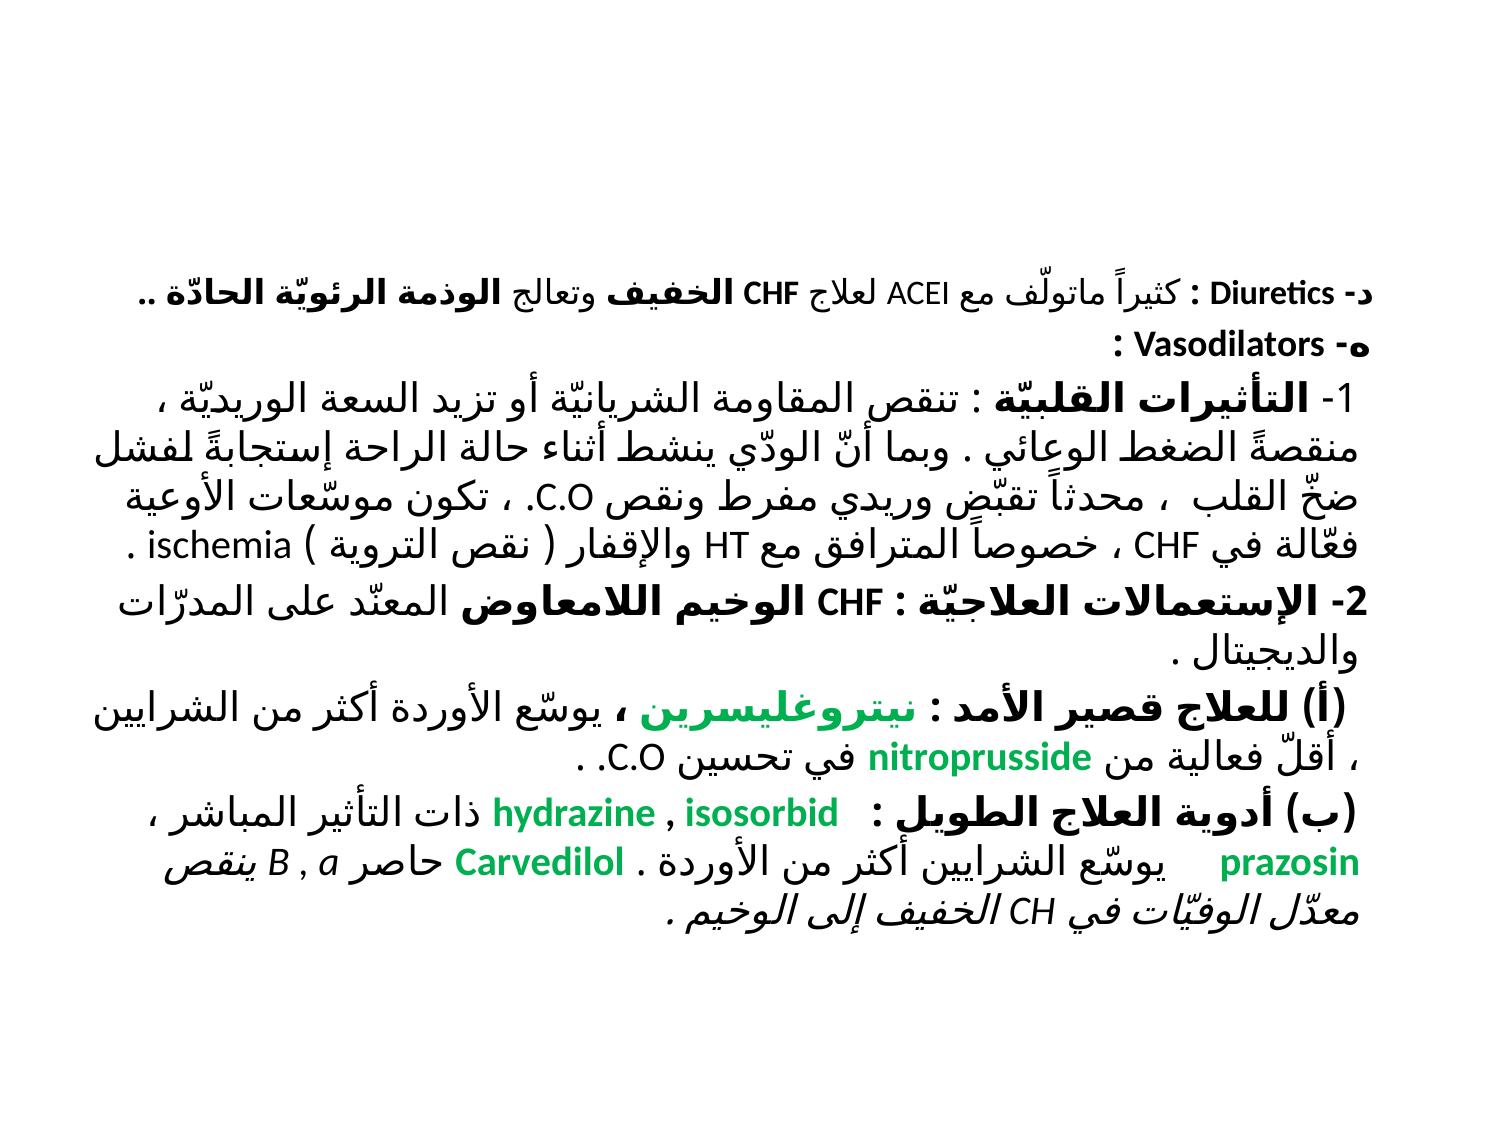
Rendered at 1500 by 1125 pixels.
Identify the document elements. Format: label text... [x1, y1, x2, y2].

list د- Diuretics : كثيراً ماتولّف مع ACEI لعلاج CHF الخفيف وتعالج الوذمة الرئويّة الحادّة .. ه- Vasodilators : 1- التأثيرات القلبيّة : تنقص المقاومة الشريانيّة أو تزيد السعة الوريديّة ، منقصةً الضغط الوعائي . وبما أنّ الودّي ينشط أثناء حالة الراحة إستجابةً لفشل ضخّ القلب ، محدثاً تقبّض وريدي مفرط ونقص C.O. ، تكون موسّعات الأوعية فعّالة في CHF ، خصوصاً المترافق مع HT والإقفار ( نقص التروية ) ischemia . 2- الإستعمالات العلاجيّة : CHF الوخيم اللامعاوض المعنّد على المدرّات والديجيتال . (أ) للعلاج قصير الأمد : نيتروغليسرين ، يوسّع الأوردة أكثر من الشرايين ، أقلّ فعالية من nitroprusside في تحسين C.O. . (ب) أدوية العلاج الطويل : hydrazine , isosorbid ذات التأثير المباشر ، prazosin يوسّع الشرايين أكثر من الأوردة . Carvedilol حاصر B , a ينقص معدّل الوفيّات في CH الخفيف إلى الوخيم . [75, 262, 1425, 1005]
